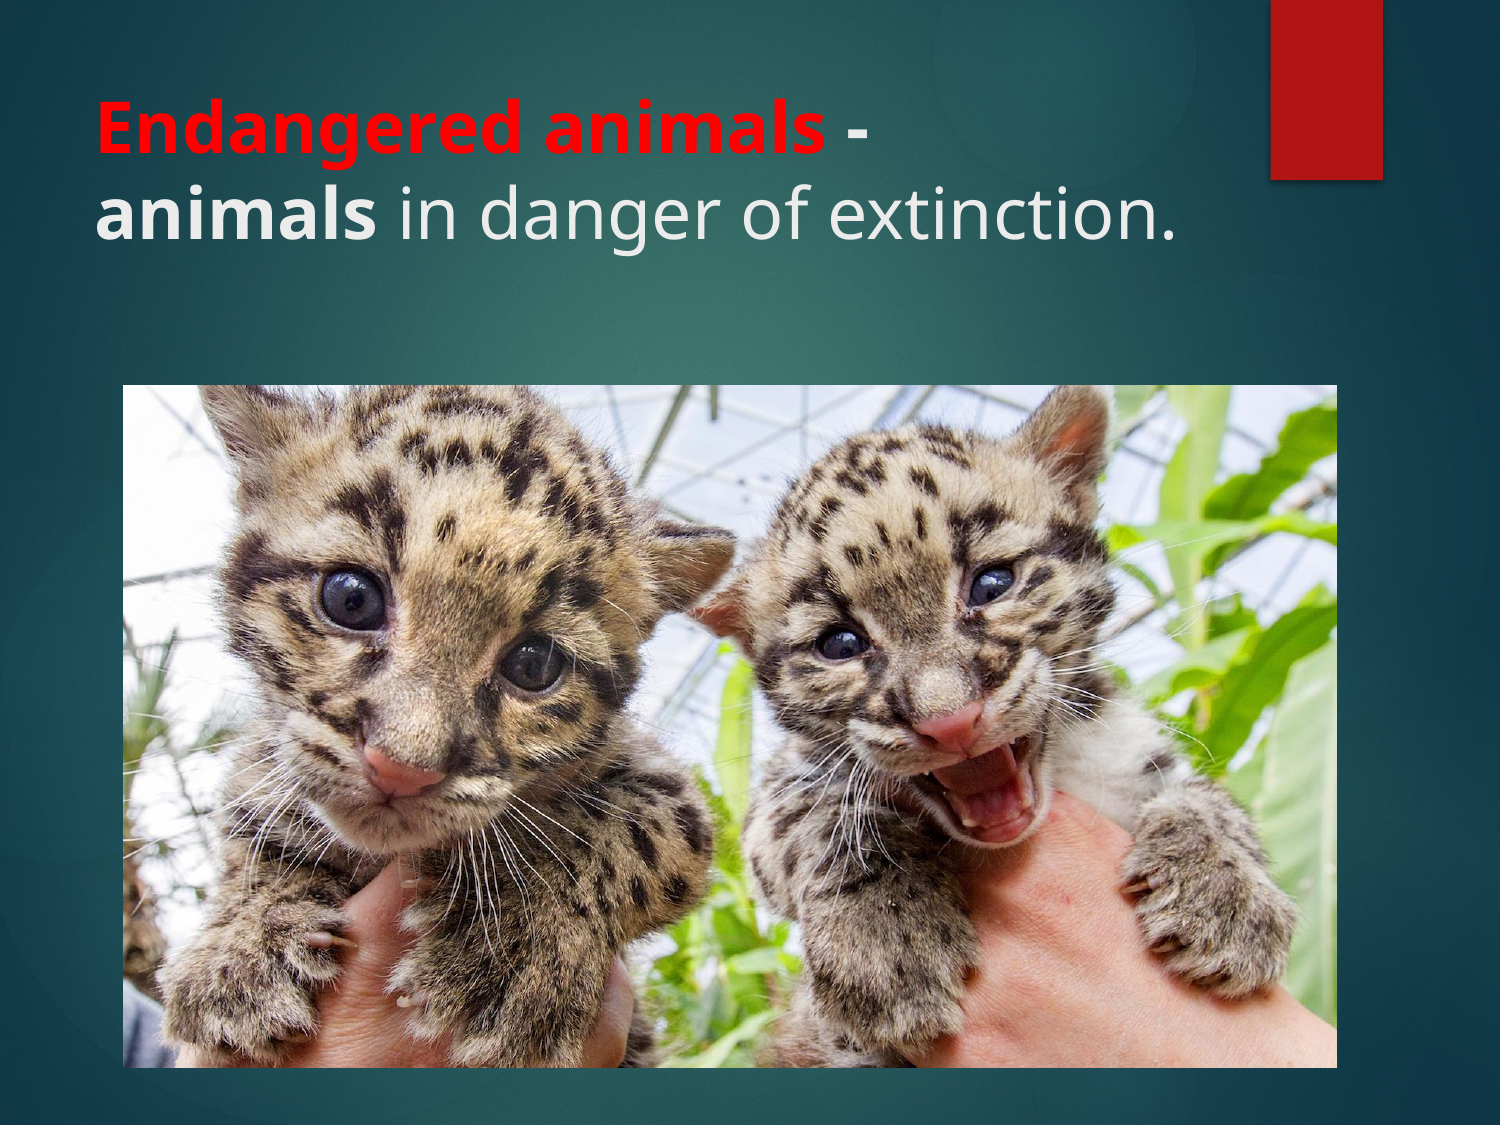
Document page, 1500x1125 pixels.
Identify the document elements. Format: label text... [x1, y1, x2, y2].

title Endangered animals - animals in danger of extinction. [79, 74, 1237, 304]
picture [123, 385, 1337, 1068]
